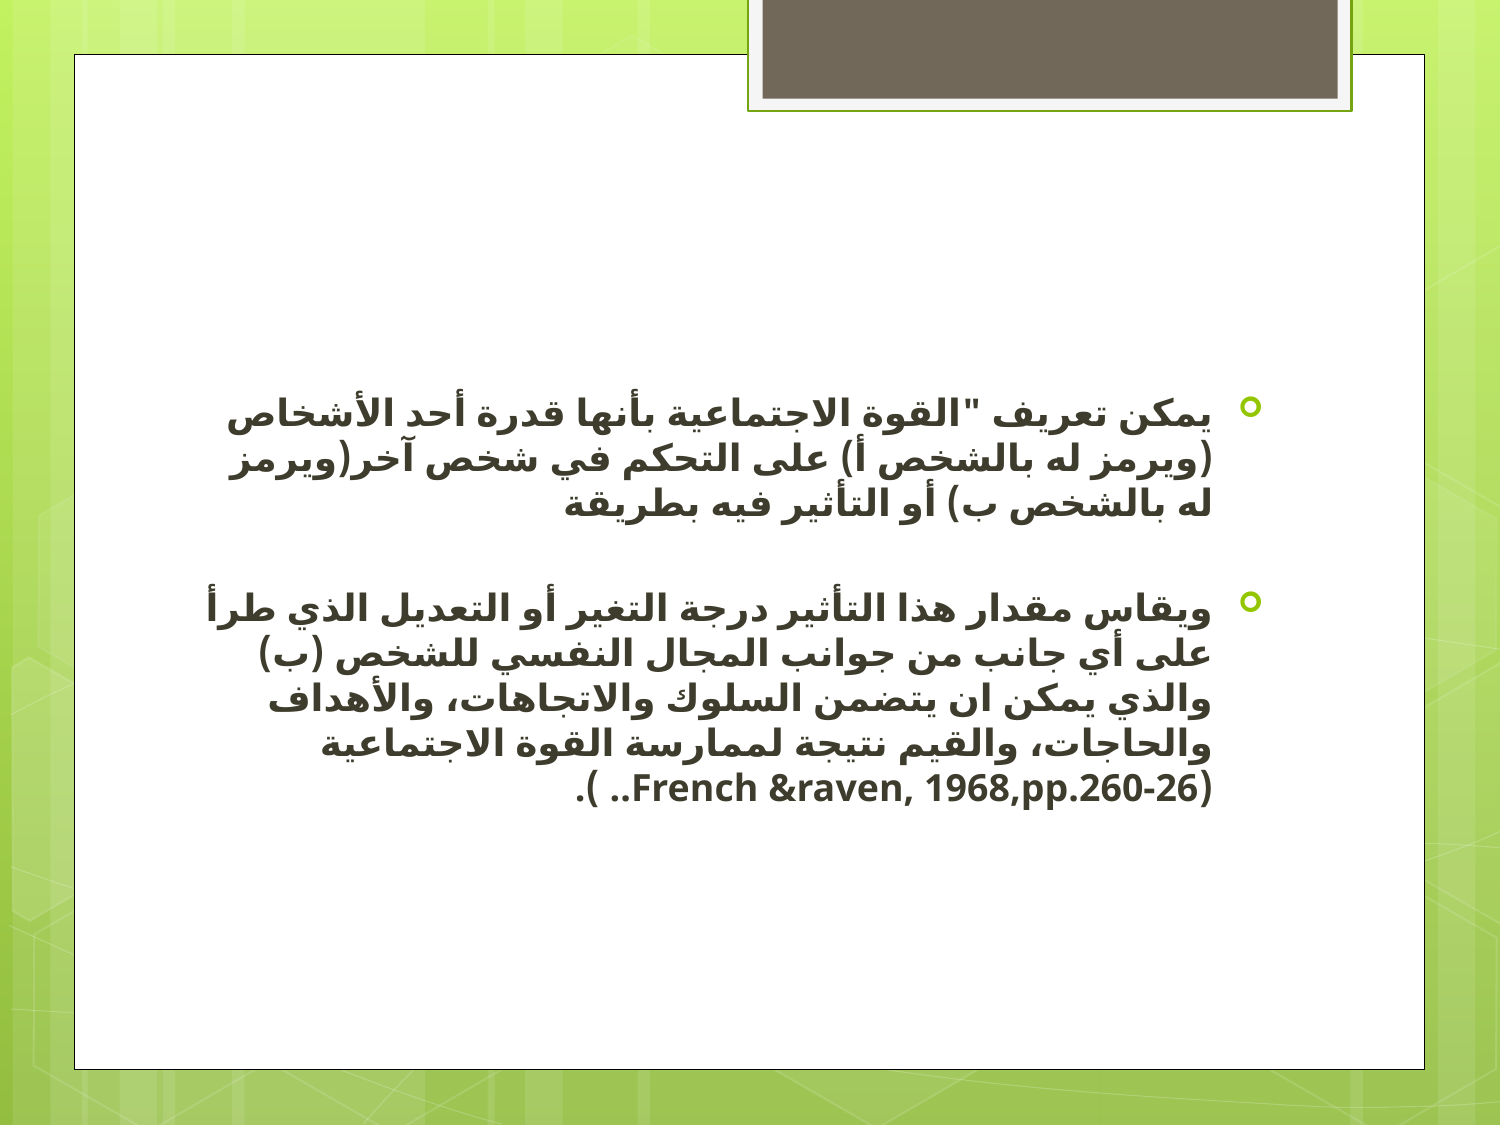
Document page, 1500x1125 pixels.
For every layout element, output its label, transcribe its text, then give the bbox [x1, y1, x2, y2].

list يمكن تعريف "القوة الاجتماعية بأنها قدرة أحد الأشخاص (ويرمز له بالشخص أ) على التحكم في شخص آخر(ويرمز له بالشخص ب) أو التأثير فيه بطريقة ويقاس مقدار هذا التأثير درجة التغير أو التعديل الذي طرأ على أي جانب من جوانب المجال النفسي للشخص (ب) والذي يمكن ان يتضمن السلوك والاتجاهات، والأهداف والحاجات، والقيم نتيجة لممارسة القوة الاجتماعية (French &raven, 1968,pp.260-26.. ). [171, 381, 1283, 957]
